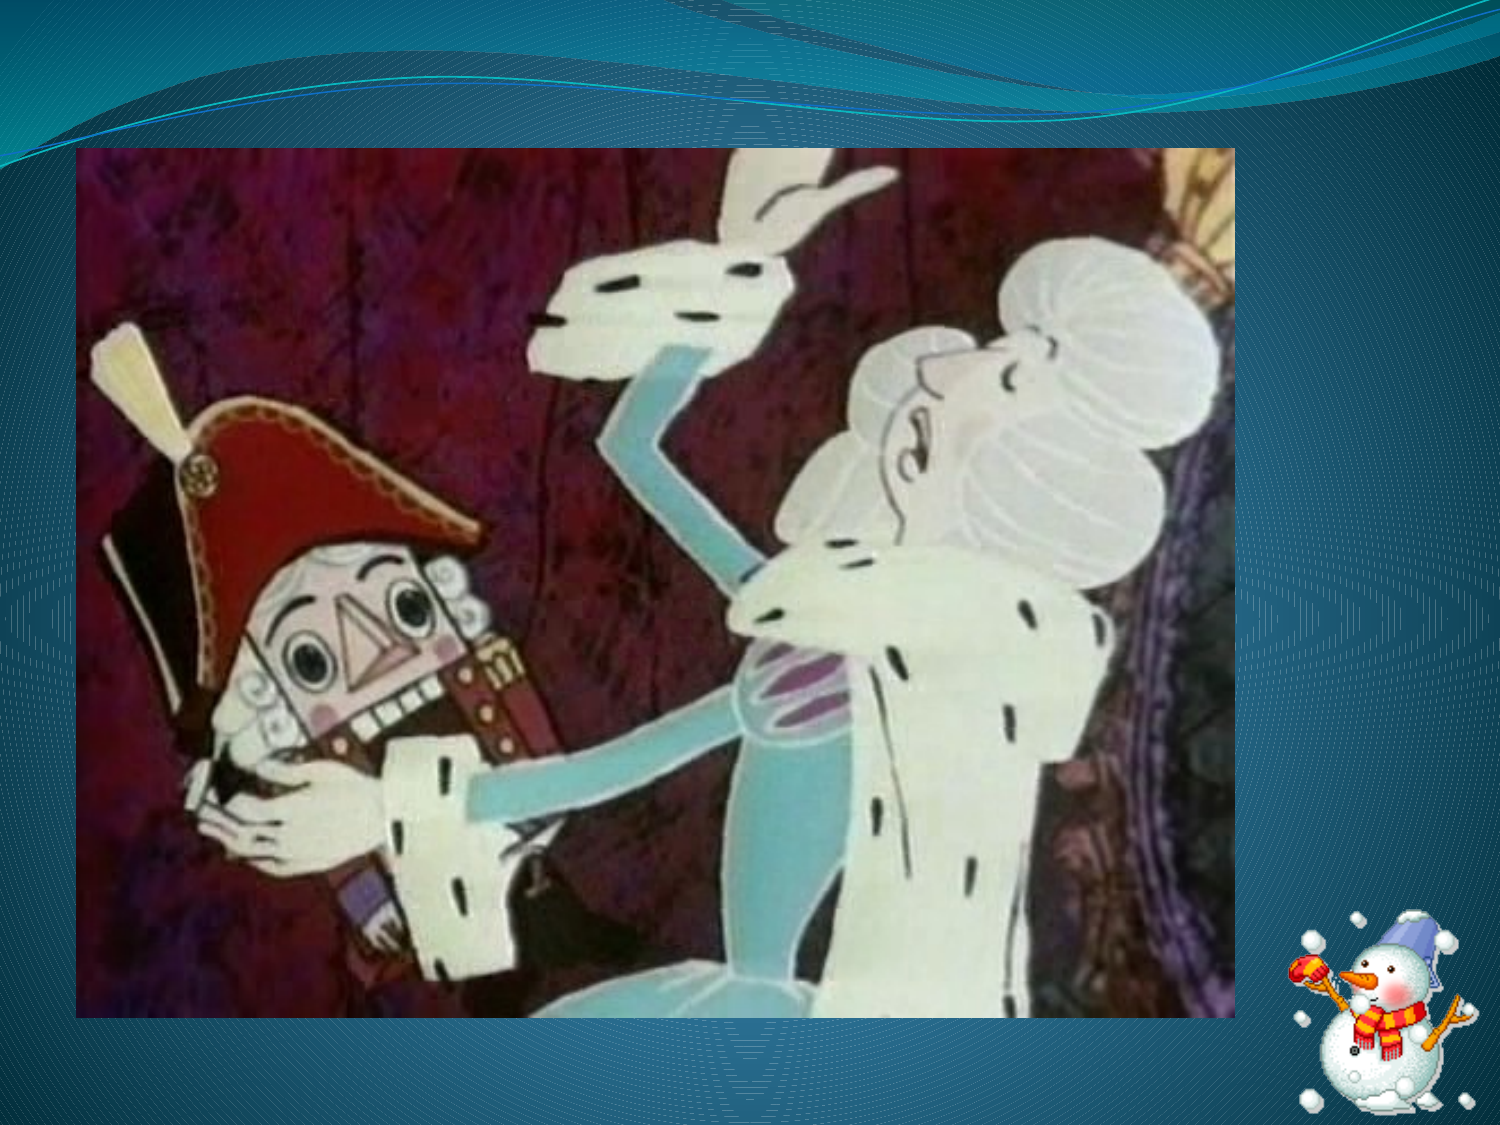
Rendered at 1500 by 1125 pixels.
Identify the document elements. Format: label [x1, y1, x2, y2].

picture [76, 148, 1235, 1018]
picture [1257, 882, 1500, 1125]
